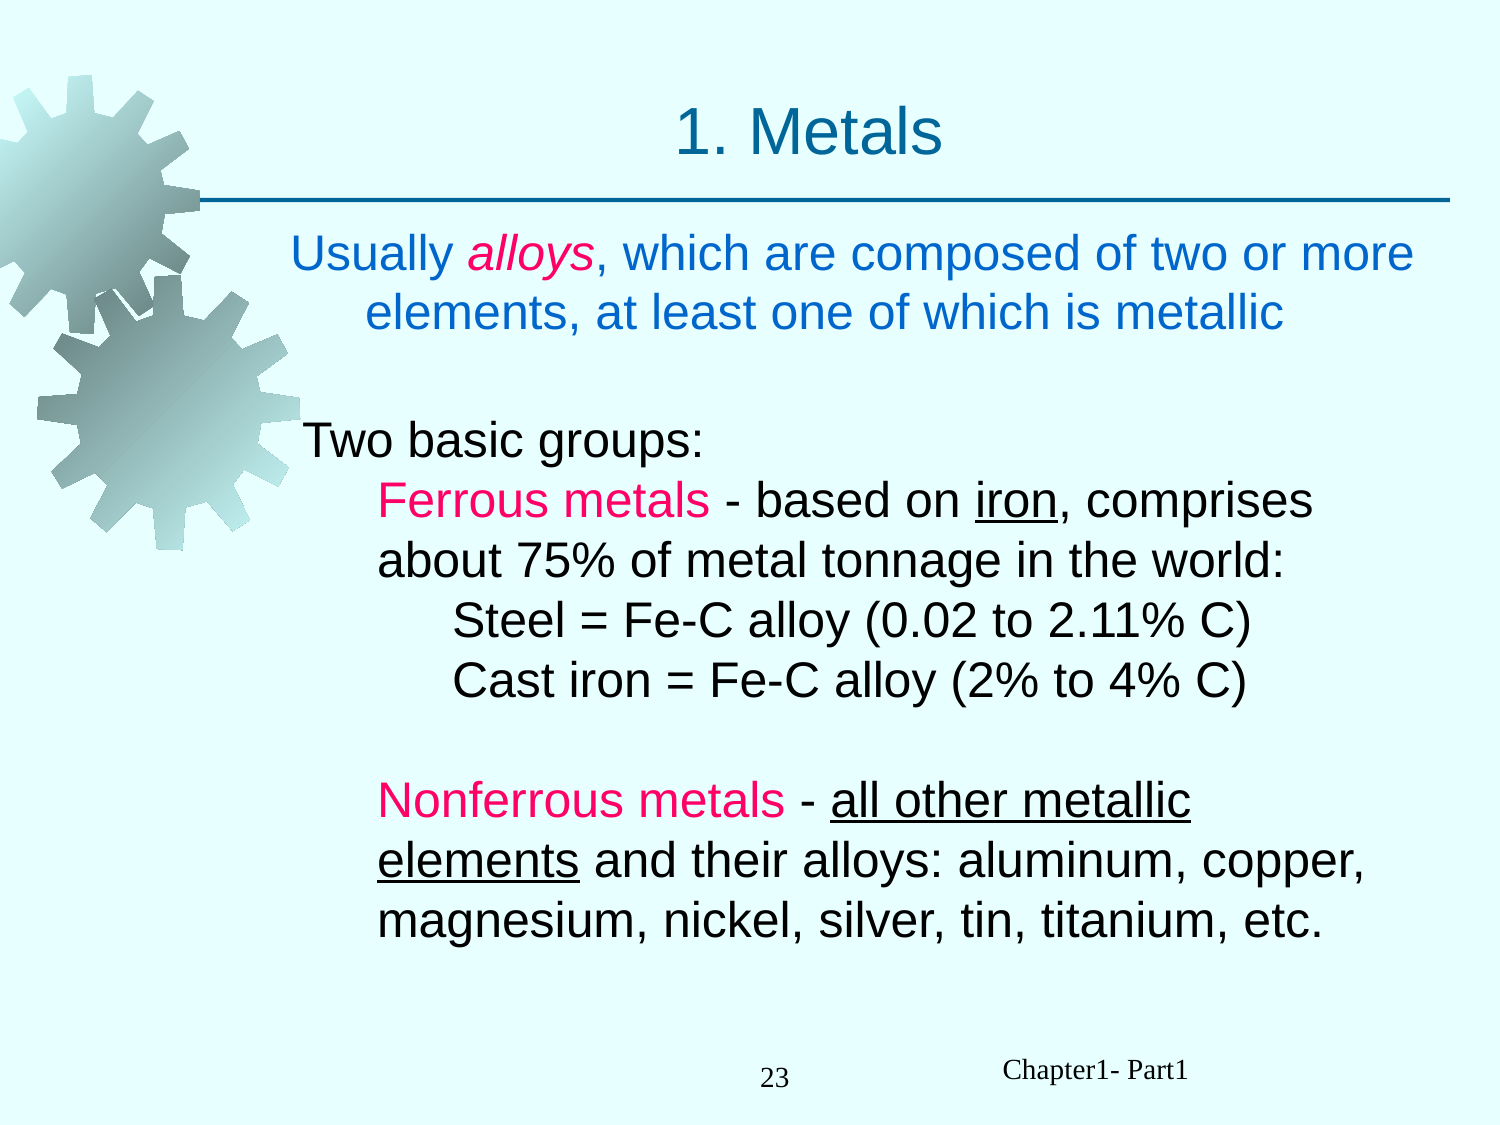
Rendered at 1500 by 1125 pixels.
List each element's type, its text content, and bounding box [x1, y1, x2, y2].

title 1. Metals [185, 35, 1452, 177]
slide_number 23 [599, 1050, 951, 1125]
list Usually alloys, which are composed of two or more elements, at least one of which is metallic [274, 212, 1438, 376]
footer Chapter1- Part1 [987, 1042, 1463, 1122]
text_box Two basic groups: Ferrous metals - based on iron, comprises about 75% of metal tonnage in the world: Steel = Fe‑C alloy (0.02 to 2.11% C) Cast iron = Fe-C alloy (2% to 4% C) Nonferrous metals - all other metallic elements and their alloys: aluminum, copper, magnesium, nickel, silver, tin, titanium, etc. [287, 399, 1400, 955]
